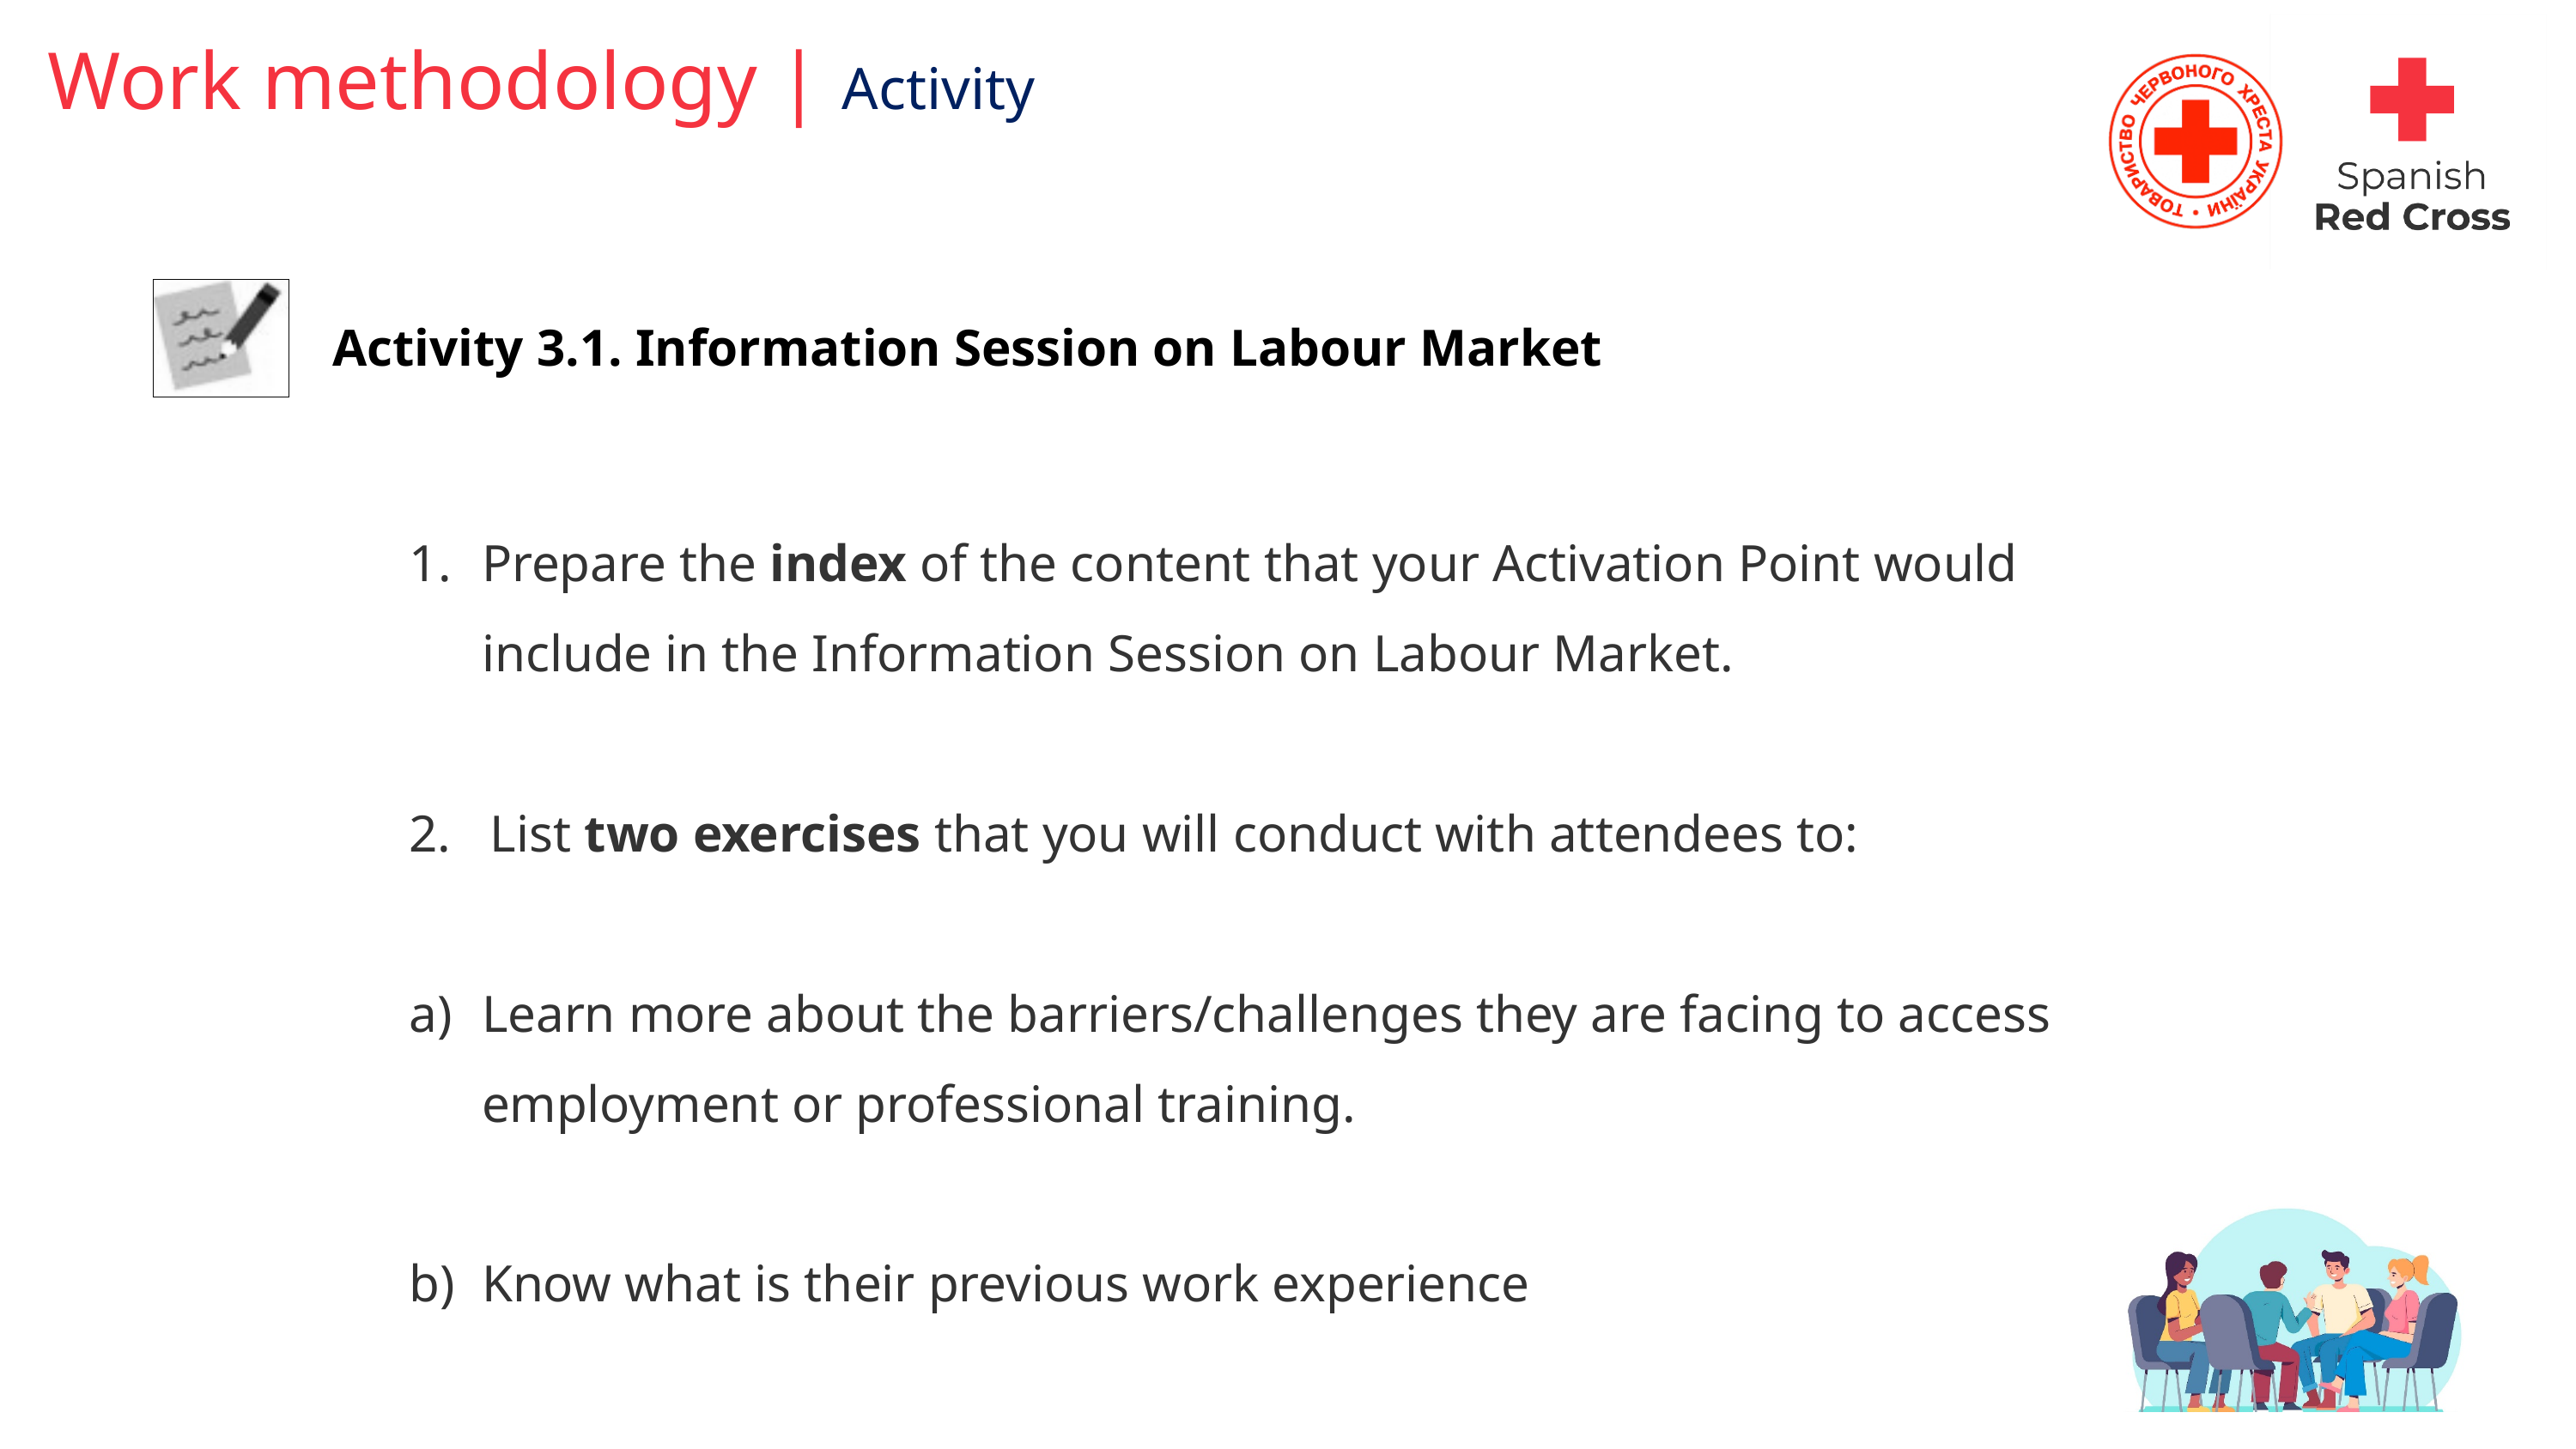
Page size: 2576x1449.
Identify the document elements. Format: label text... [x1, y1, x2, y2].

picture [2100, 3, 2547, 281]
text_box Work methodology | Activity [41, 24, 1893, 132]
text_box Prepare the index of the content that your Activation Point would include in the Information Session on Labour Market. 2. List two exercises that you will conduct with attendees to: Learn more about the barriers/challenges they are facing to access employment or professional training. Know what is their previous work experience [396, 494, 2146, 1319]
picture [152, 279, 289, 397]
picture [2088, 1196, 2493, 1412]
text_box Activity 3.1. Information Session on Labour Market [319, 279, 2270, 383]
